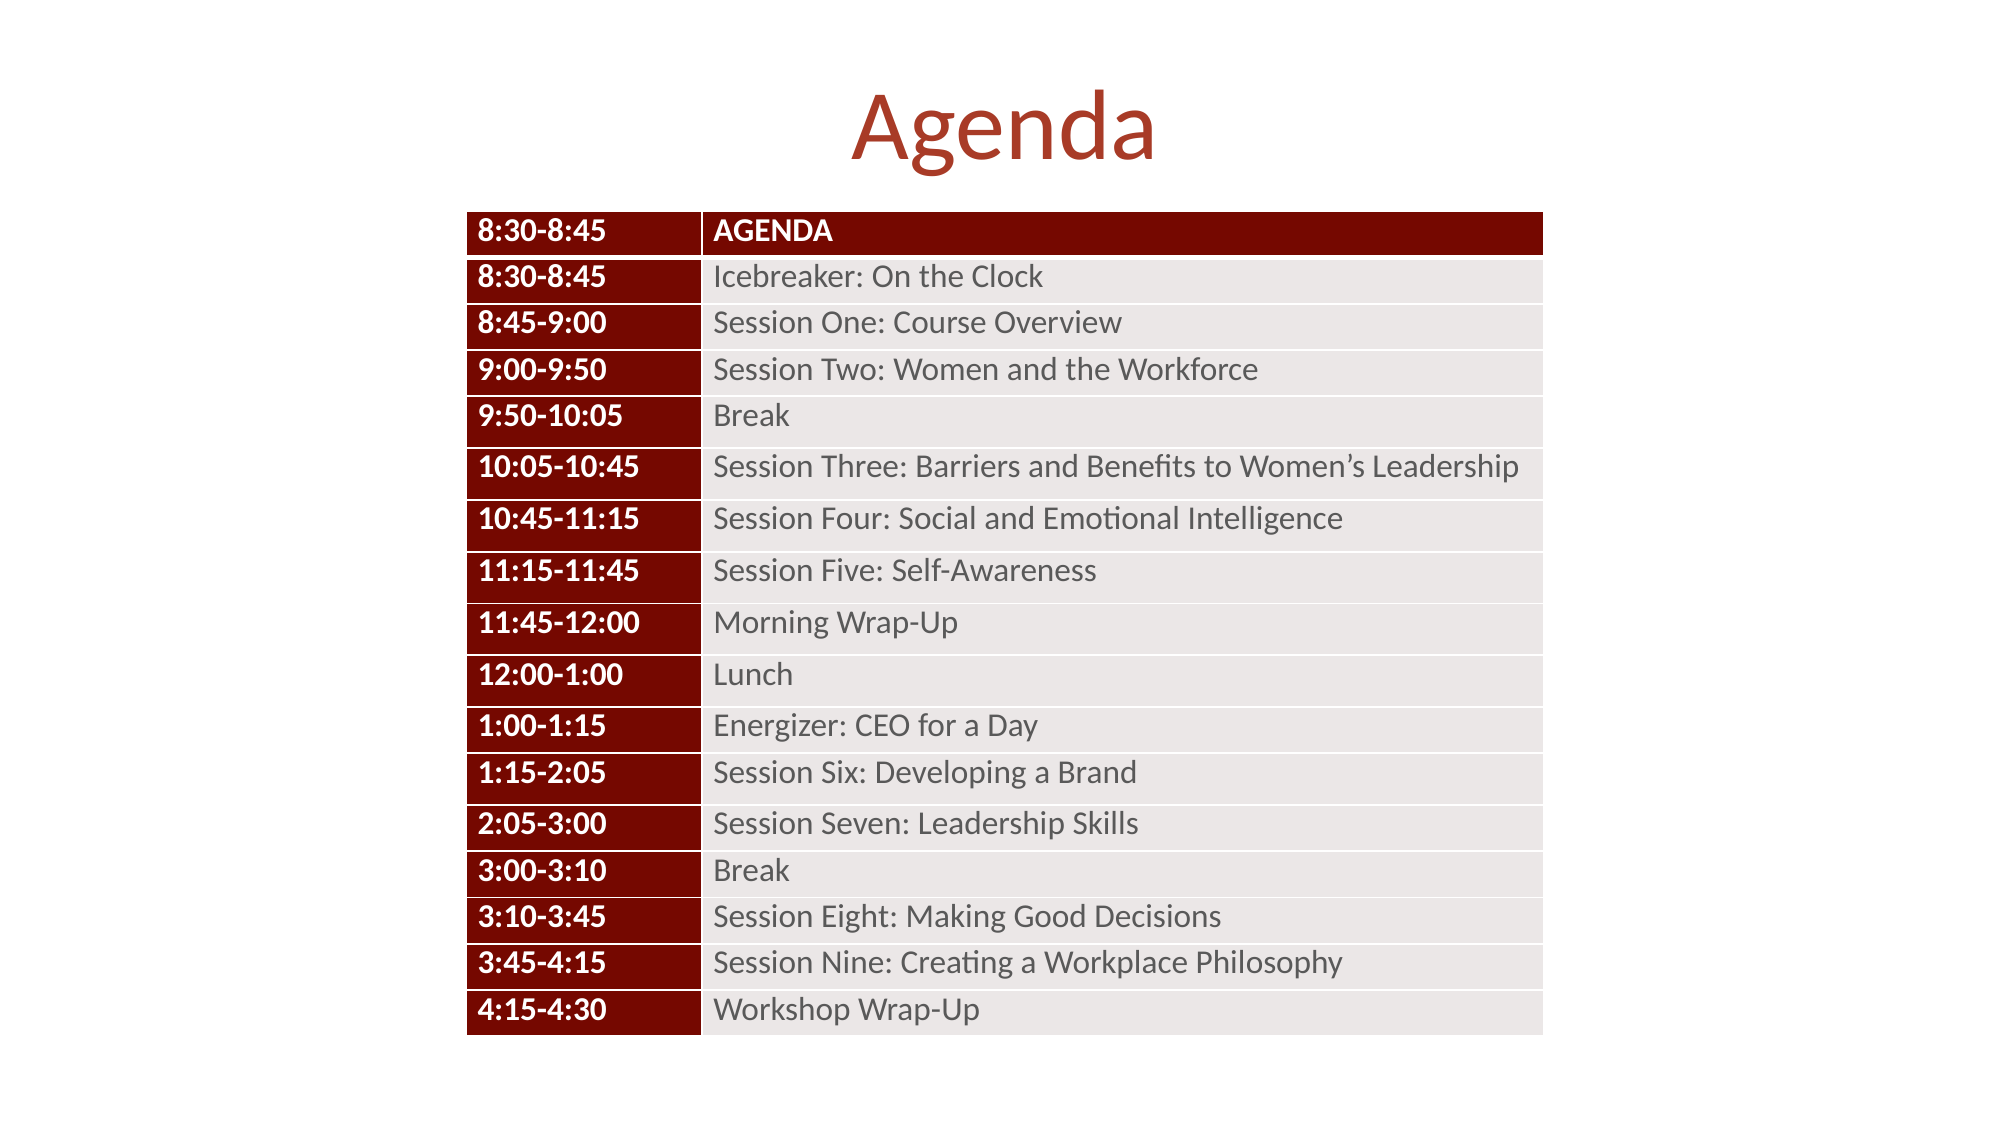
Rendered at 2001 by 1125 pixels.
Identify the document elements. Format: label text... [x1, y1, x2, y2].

table_header AGENDA [703, 212, 1543, 255]
table_cell 1:00-1:15 [467, 708, 701, 752]
table_cell Session Six: Developing a Brand [703, 754, 1543, 804]
table_cell 9:00-9:50 [467, 351, 701, 395]
table_cell 12:00-1:00 [467, 656, 701, 706]
table_cell 8:30-8:45 [467, 260, 701, 303]
table_cell Session Two: Women and the Workforce [703, 351, 1543, 395]
table_cell 2:05-3:00 [467, 806, 701, 850]
table_header 8:30-8:45 [467, 212, 701, 255]
table_cell 10:45-11:15 [467, 501, 701, 551]
table_cell 10:05-10:45 [467, 449, 701, 499]
table_cell Session Seven: Leadership Skills [703, 806, 1543, 850]
table_cell Morning Wrap-Up [703, 604, 1543, 654]
table_cell 3:45-4:15 [467, 945, 701, 989]
table_cell Lunch [703, 656, 1543, 706]
table_cell 3:00-3:10 [467, 852, 701, 897]
table_cell 11:45-12:00 [467, 604, 701, 654]
table_cell Icebreaker: On the Clock [703, 260, 1543, 303]
table_cell 11:15-11:45 [467, 553, 701, 603]
table_cell 8:45-9:00 [467, 305, 701, 349]
table_cell 9:50-10:05 [467, 397, 701, 447]
table_cell Session Eight: Making Good Decisions [703, 898, 1543, 943]
table_cell Break [703, 397, 1543, 447]
table_cell Session Nine: Creating a Workplace Philosophy [703, 945, 1543, 989]
table_cell Session One: Course Overview [703, 305, 1543, 349]
table_cell Session Five: Self-Awareness [703, 553, 1543, 603]
table_cell 4:15-4:30 [467, 991, 701, 1035]
list Agenda [77, 65, 1934, 190]
table_cell 1:15-2:05 [467, 754, 701, 804]
table_cell Session Three: Barriers and Benefits to Women’s Leadership [703, 449, 1543, 499]
table_cell Session Four: Social and Emotional Intelligence [703, 501, 1543, 551]
table_cell Break [703, 852, 1543, 897]
table_cell 3:10-3:45 [467, 898, 701, 943]
table_cell Workshop Wrap-Up [703, 991, 1543, 1035]
table_cell Energizer: CEO for a Day [703, 708, 1543, 752]
